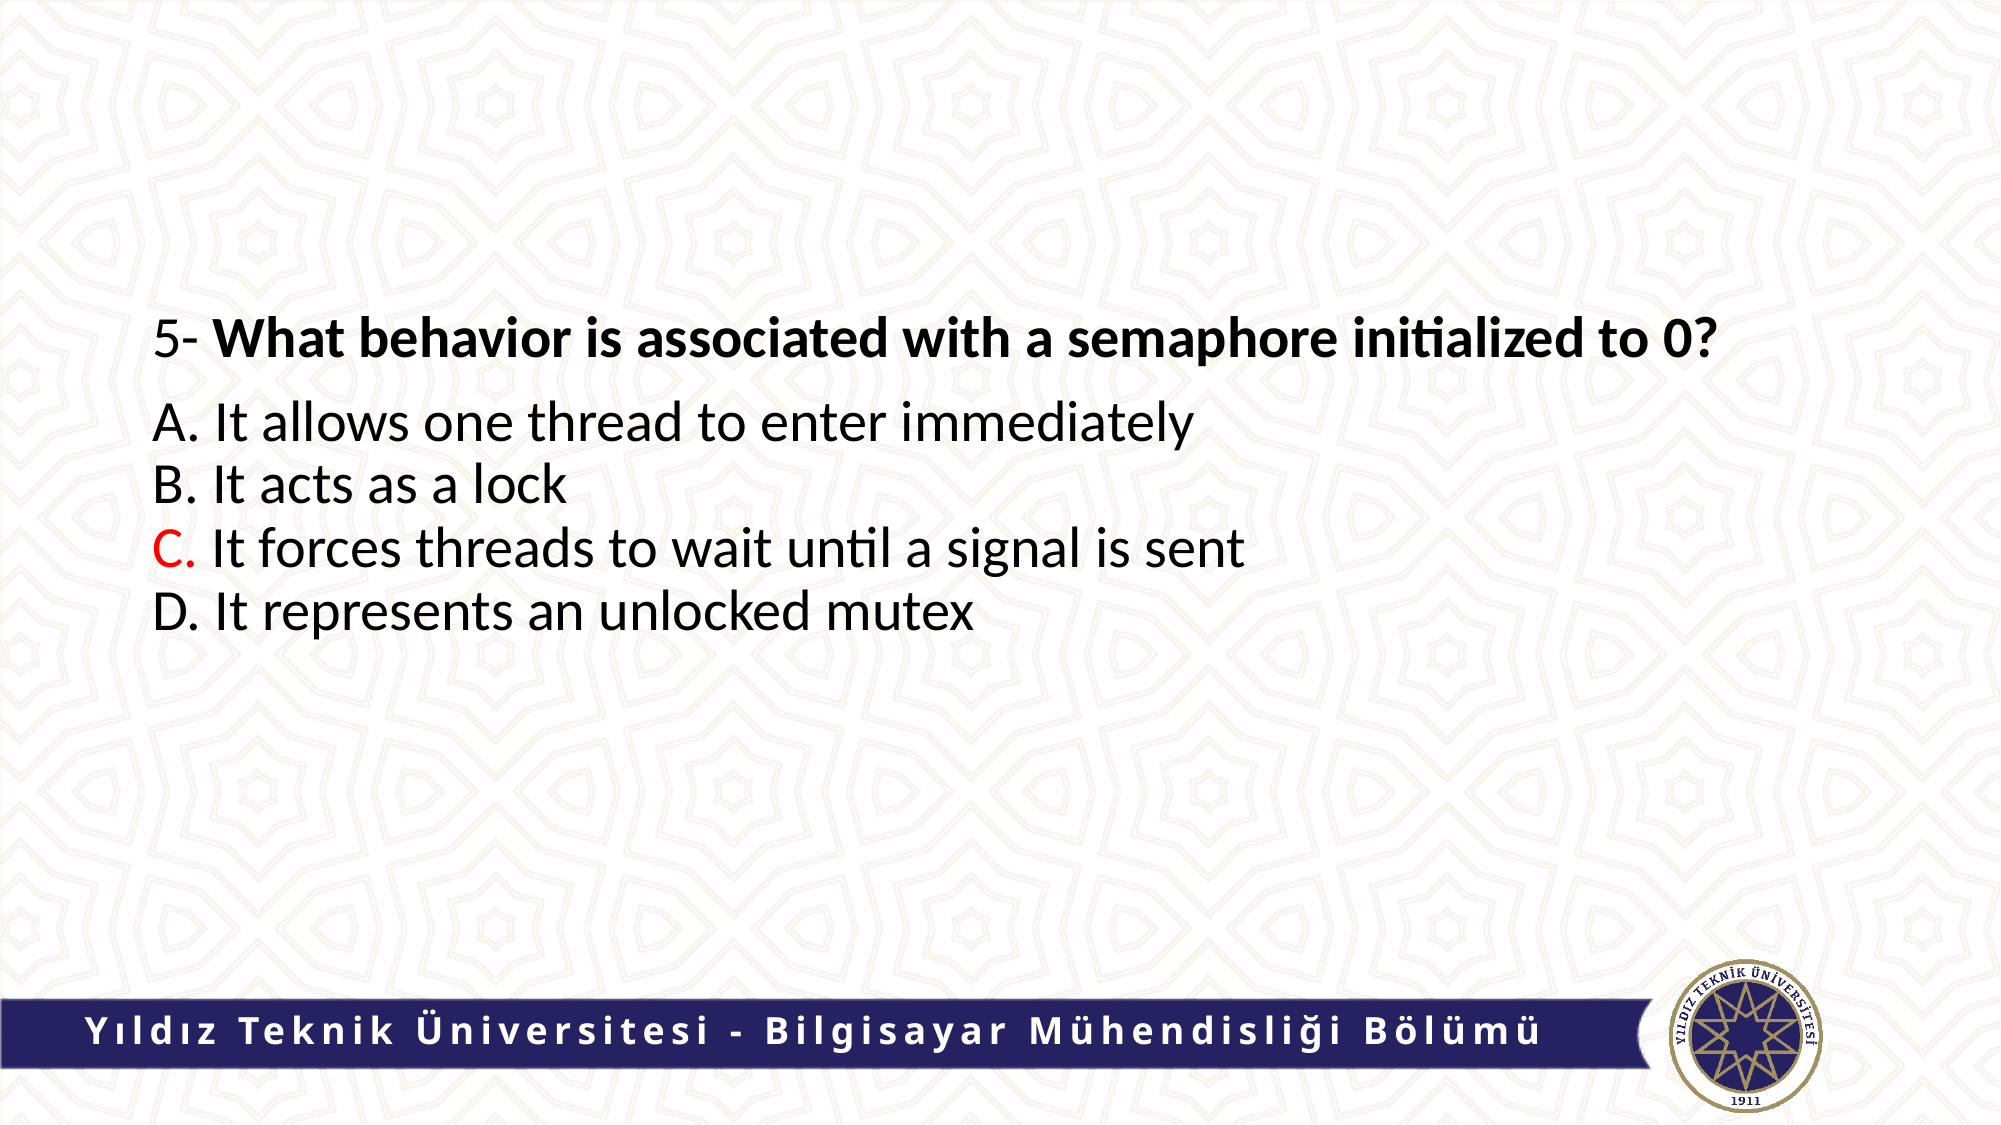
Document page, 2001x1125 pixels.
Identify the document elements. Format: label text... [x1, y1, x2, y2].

picture [0, 0, 2000, 1125]
footer Yıldız Teknik Üniversitesi - Bilgisayar Mühendisliği Bölümü [0, 997, 1628, 1069]
list 5- What behavior is associated with a semaphore initialized to 0? A. It allows one thread to enter immediately B. It acts as a lock C. It forces threads to wait until a signal is sent D. It represents an unlocked mutex [137, 299, 1863, 982]
